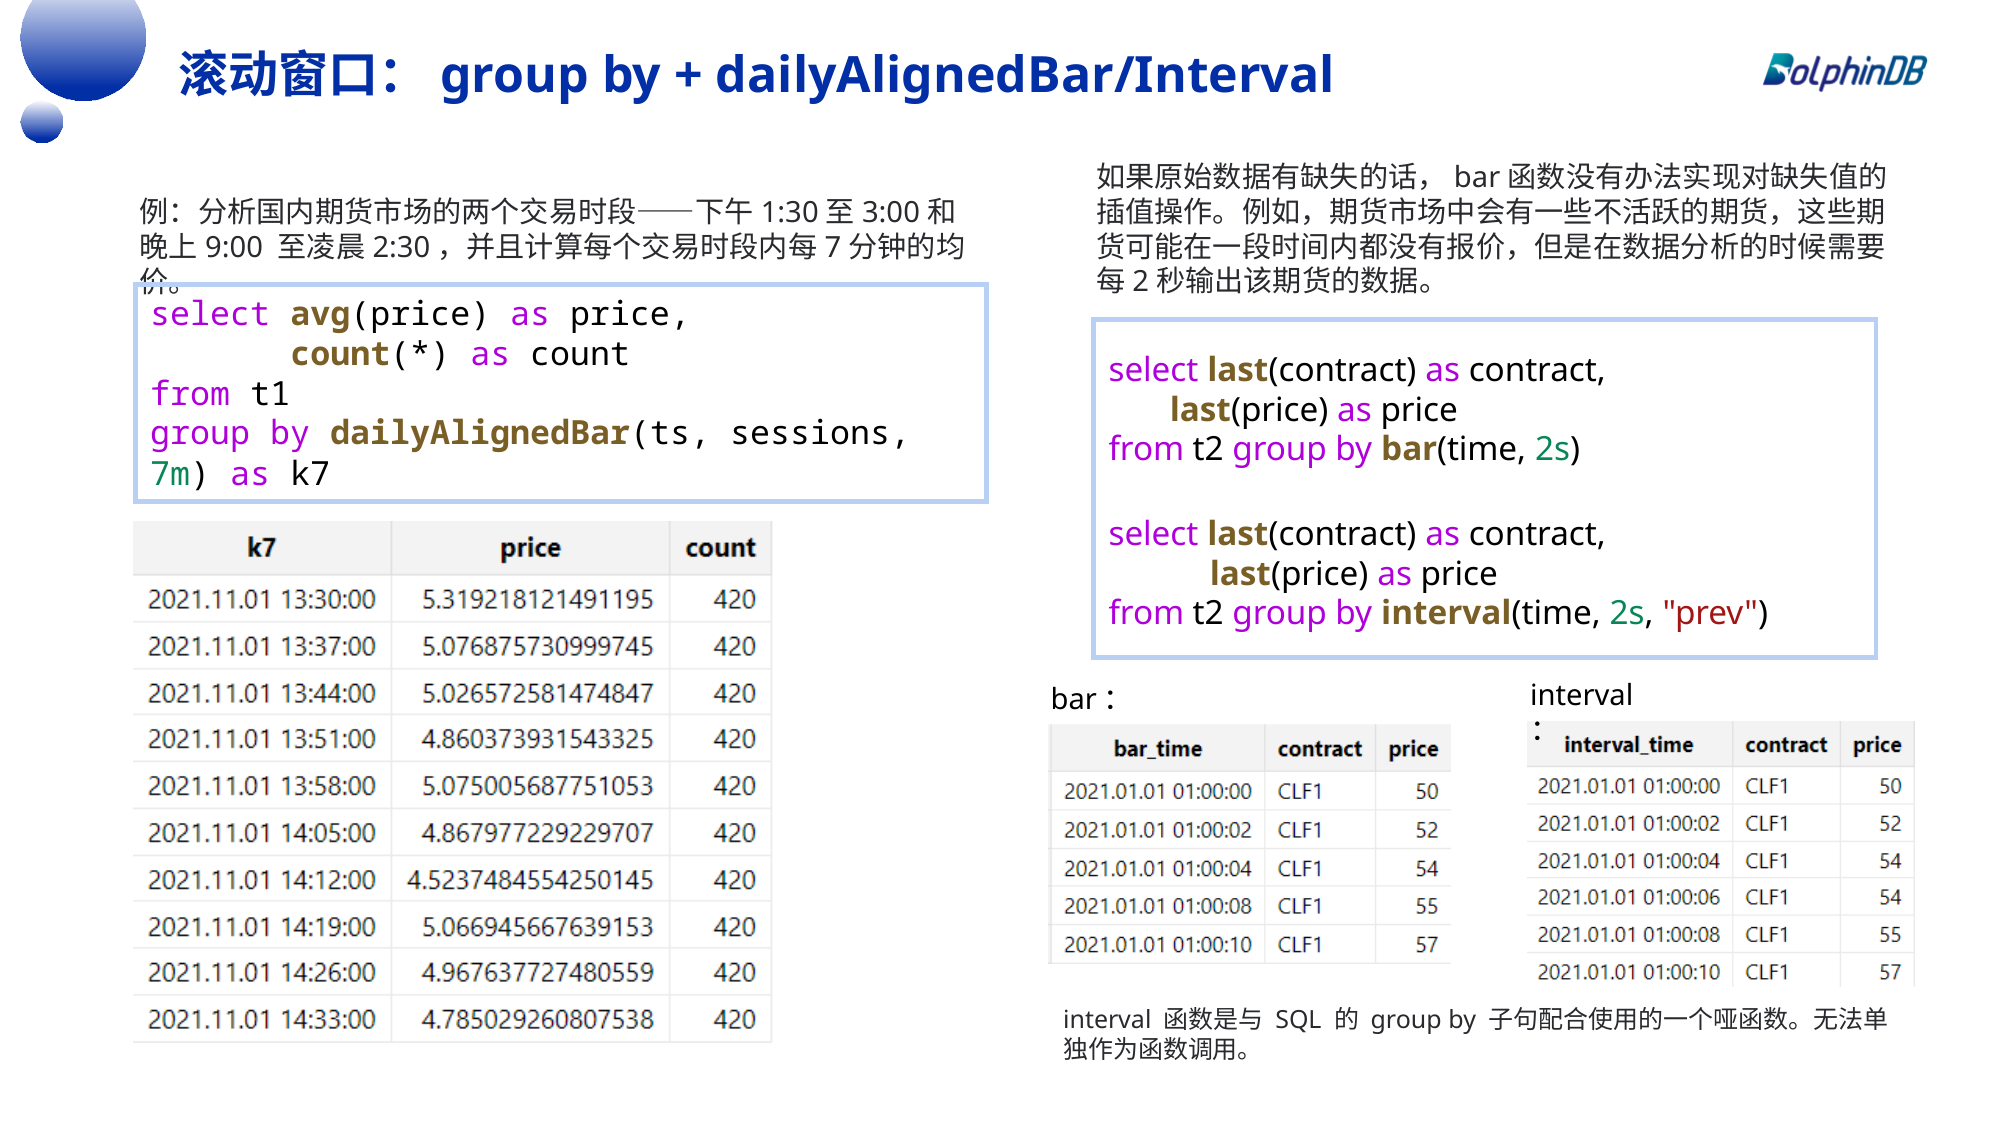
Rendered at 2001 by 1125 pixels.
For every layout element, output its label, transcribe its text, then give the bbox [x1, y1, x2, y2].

text_box interval 函数是与 SQL 的 group by 子句配合使用的一个哑函数。无法单独作为函数调用。 [1048, 995, 1915, 1071]
text_box 如果原始数据有缺失的话，bar函数没有办法实现对缺失值的插值操作。例如，期货市场中会有一些不活跃的期货，这些期货可能在一段时间内都没有报价，但是在数据分析的时候需要每2秒输出该期货的数据。 [1081, 150, 1915, 306]
picture [1527, 720, 1915, 987]
text_box 例：分析国内期货市场的两个交易时段——下午1:30至3:00和晚上9:00 至凌晨2:30，并且计算每个交易时段内每7分钟的均价。 [124, 185, 997, 306]
text_box [19, 99, 64, 144]
text_box [1093, 319, 1877, 659]
text_box bar： [1035, 672, 1178, 723]
text_box 滚动窗口：group by + dailyAlignedBar/Interval [163, 35, 1554, 110]
text_box interval： [1515, 668, 1658, 754]
text_box [19, 0, 147, 102]
picture [1048, 723, 1451, 965]
picture [1755, 47, 1929, 93]
picture [133, 521, 774, 1043]
text_box [134, 284, 987, 502]
